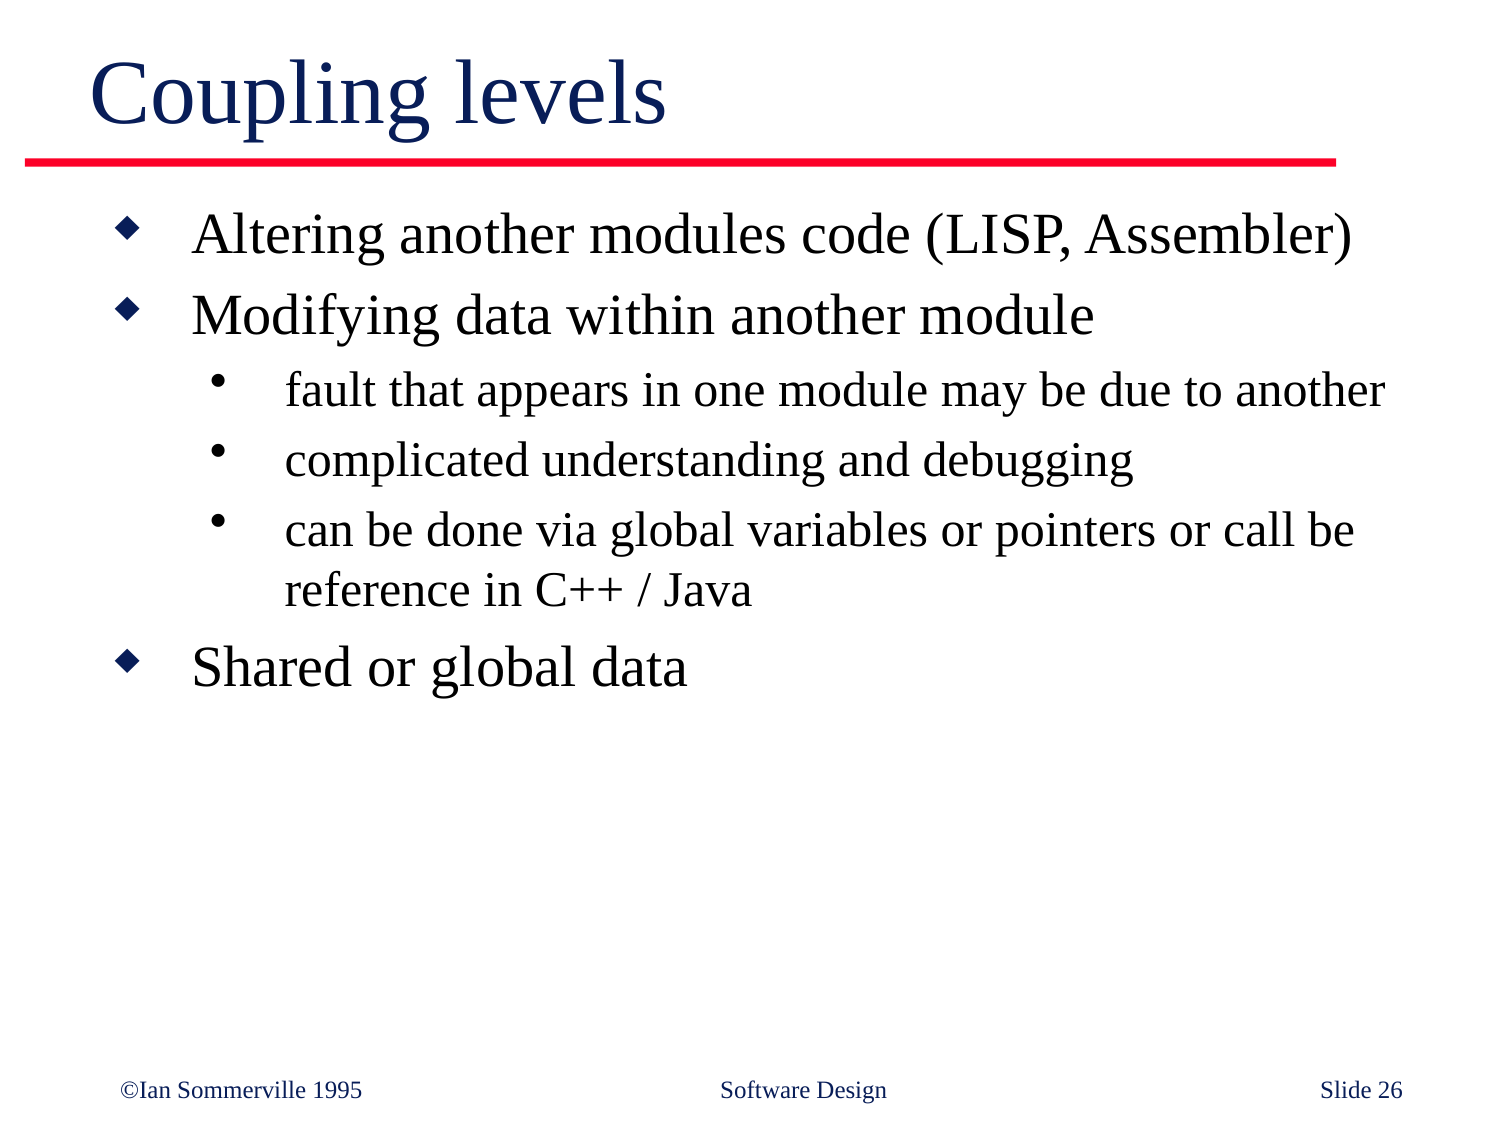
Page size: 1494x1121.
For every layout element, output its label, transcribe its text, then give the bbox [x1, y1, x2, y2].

list Altering another modules code (LISP, Assembler) Modifying data within another module fault that appears in one module may be due to another complicated understanding and debugging can be done via global variables or pointers or call be reference in C++ / Java Shared or global data [99, 187, 1437, 1010]
title Coupling levels [75, 37, 1350, 150]
